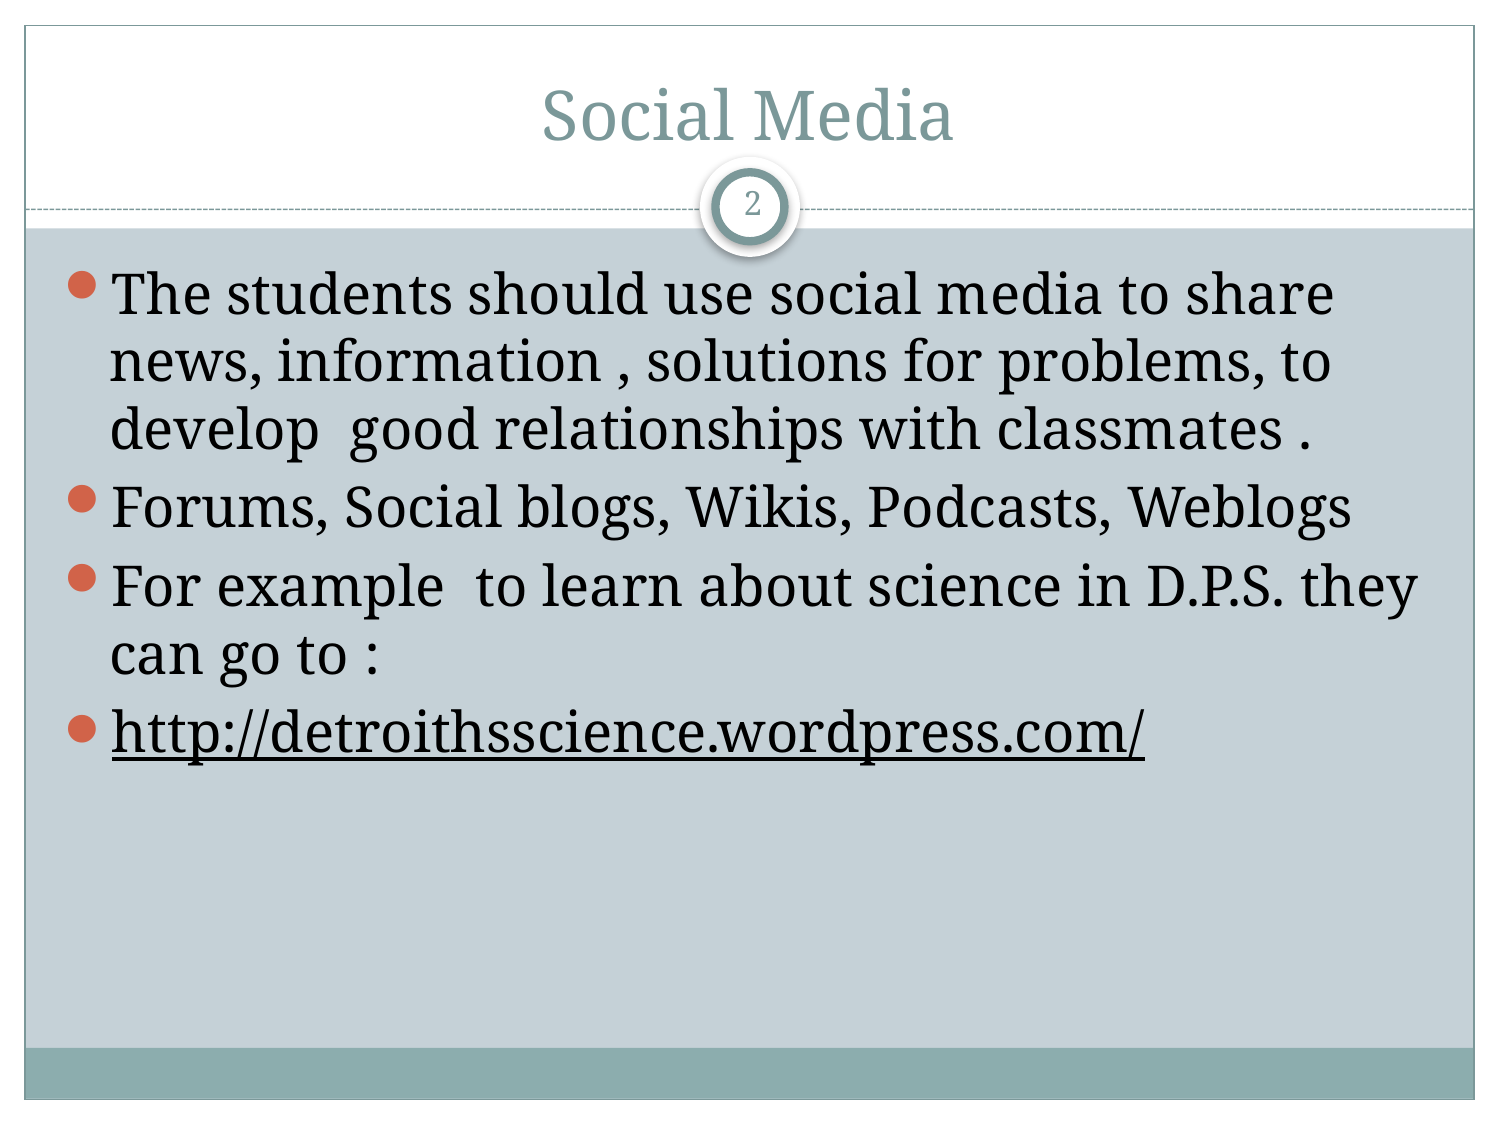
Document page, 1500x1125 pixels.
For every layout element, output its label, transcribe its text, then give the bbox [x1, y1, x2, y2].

list The students should use social media to share news, information , solutions for problems, to develop good relationships with classmates . Forums, Social blogs, Wikis, Podcasts, Weblogs For example to learn about science in D.P.S. they can go to : http://detroithsscience.wordpress.com/ [49, 250, 1445, 1001]
title Social Media [49, 37, 1450, 162]
slide_number 2 [715, 168, 791, 241]
